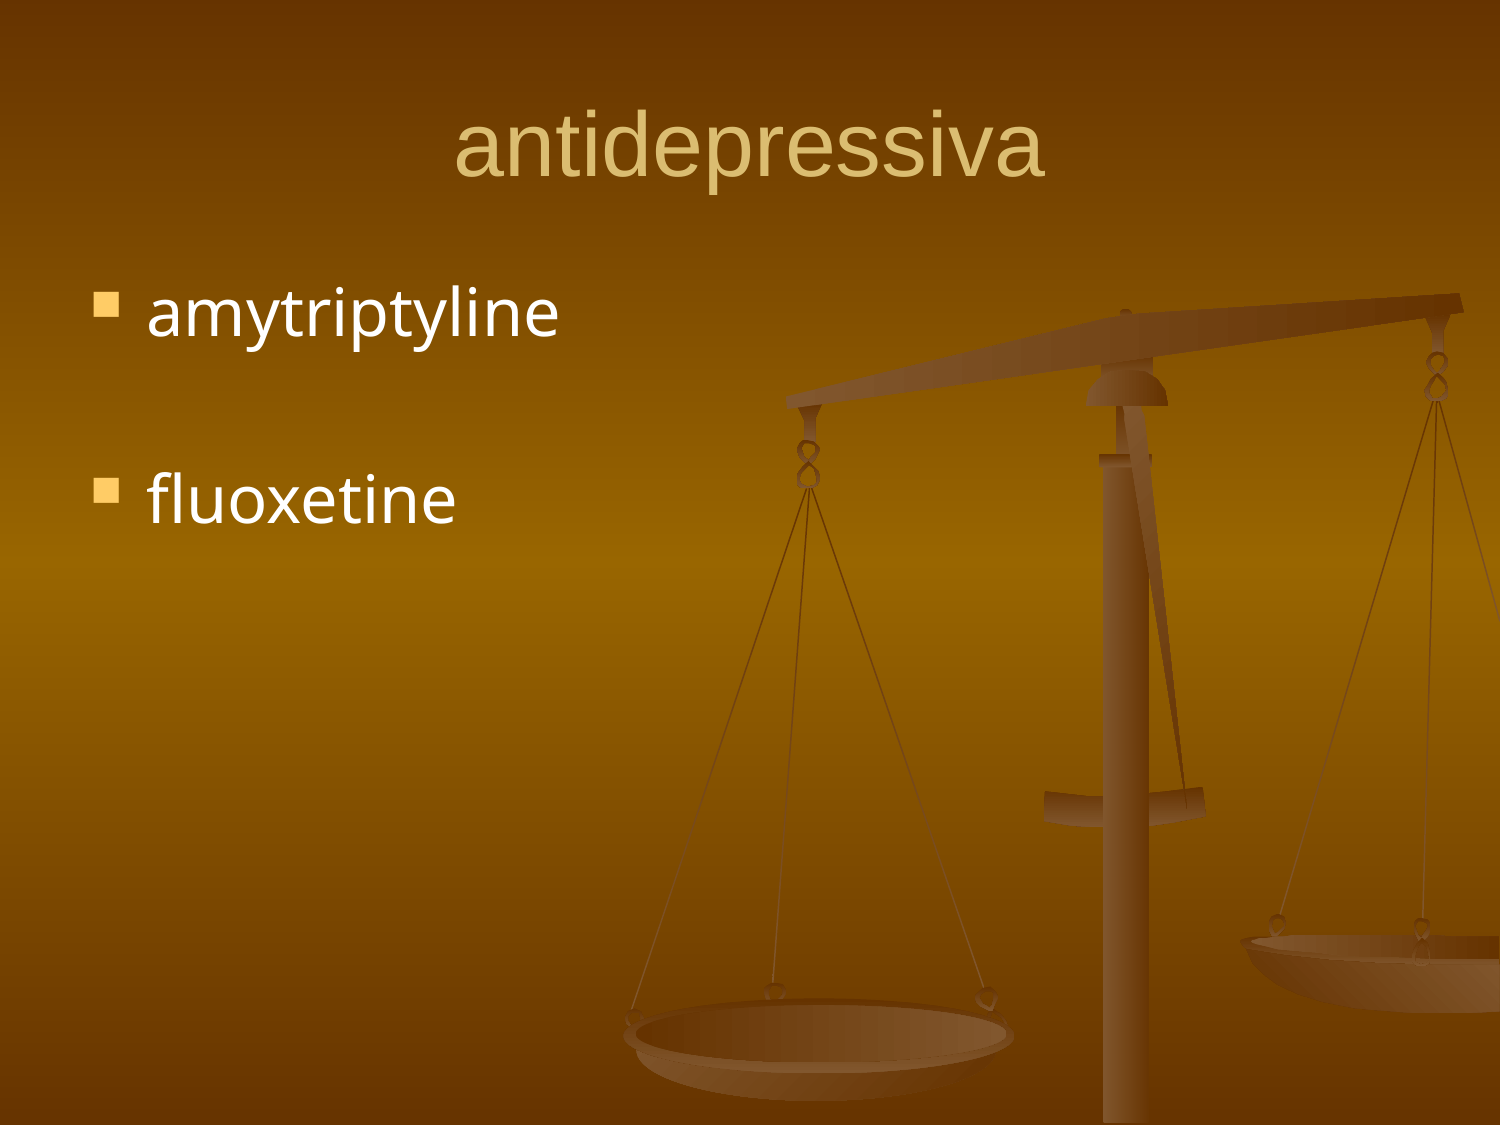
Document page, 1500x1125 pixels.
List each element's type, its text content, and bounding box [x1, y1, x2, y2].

list amytriptyline fluoxetine [75, 262, 1425, 1006]
title antidepressiva [75, 45, 1425, 234]
